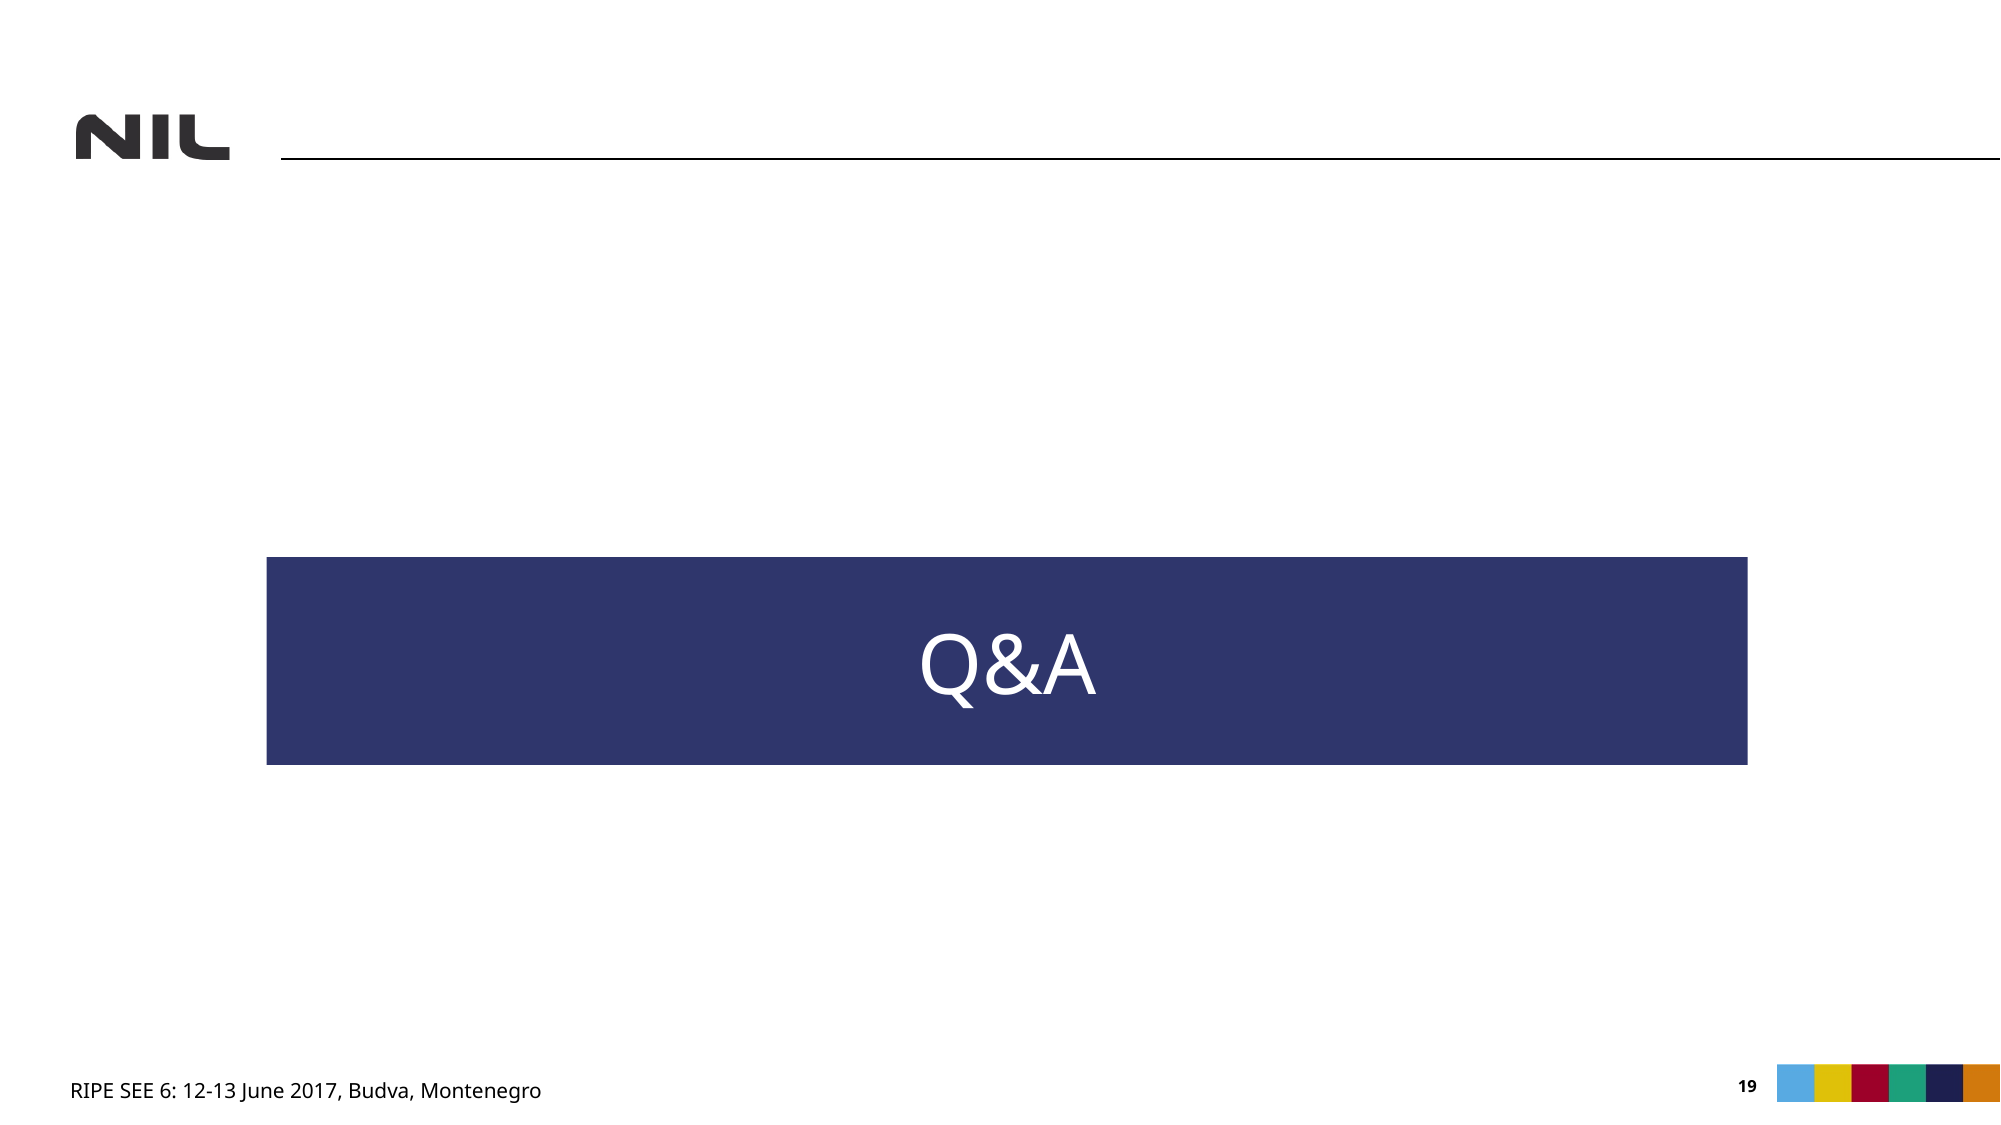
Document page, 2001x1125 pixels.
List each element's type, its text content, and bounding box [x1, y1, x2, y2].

picture [38, 27, 267, 247]
text_box Q&A [265, 555, 1750, 767]
picture [1777, 1064, 2000, 1102]
